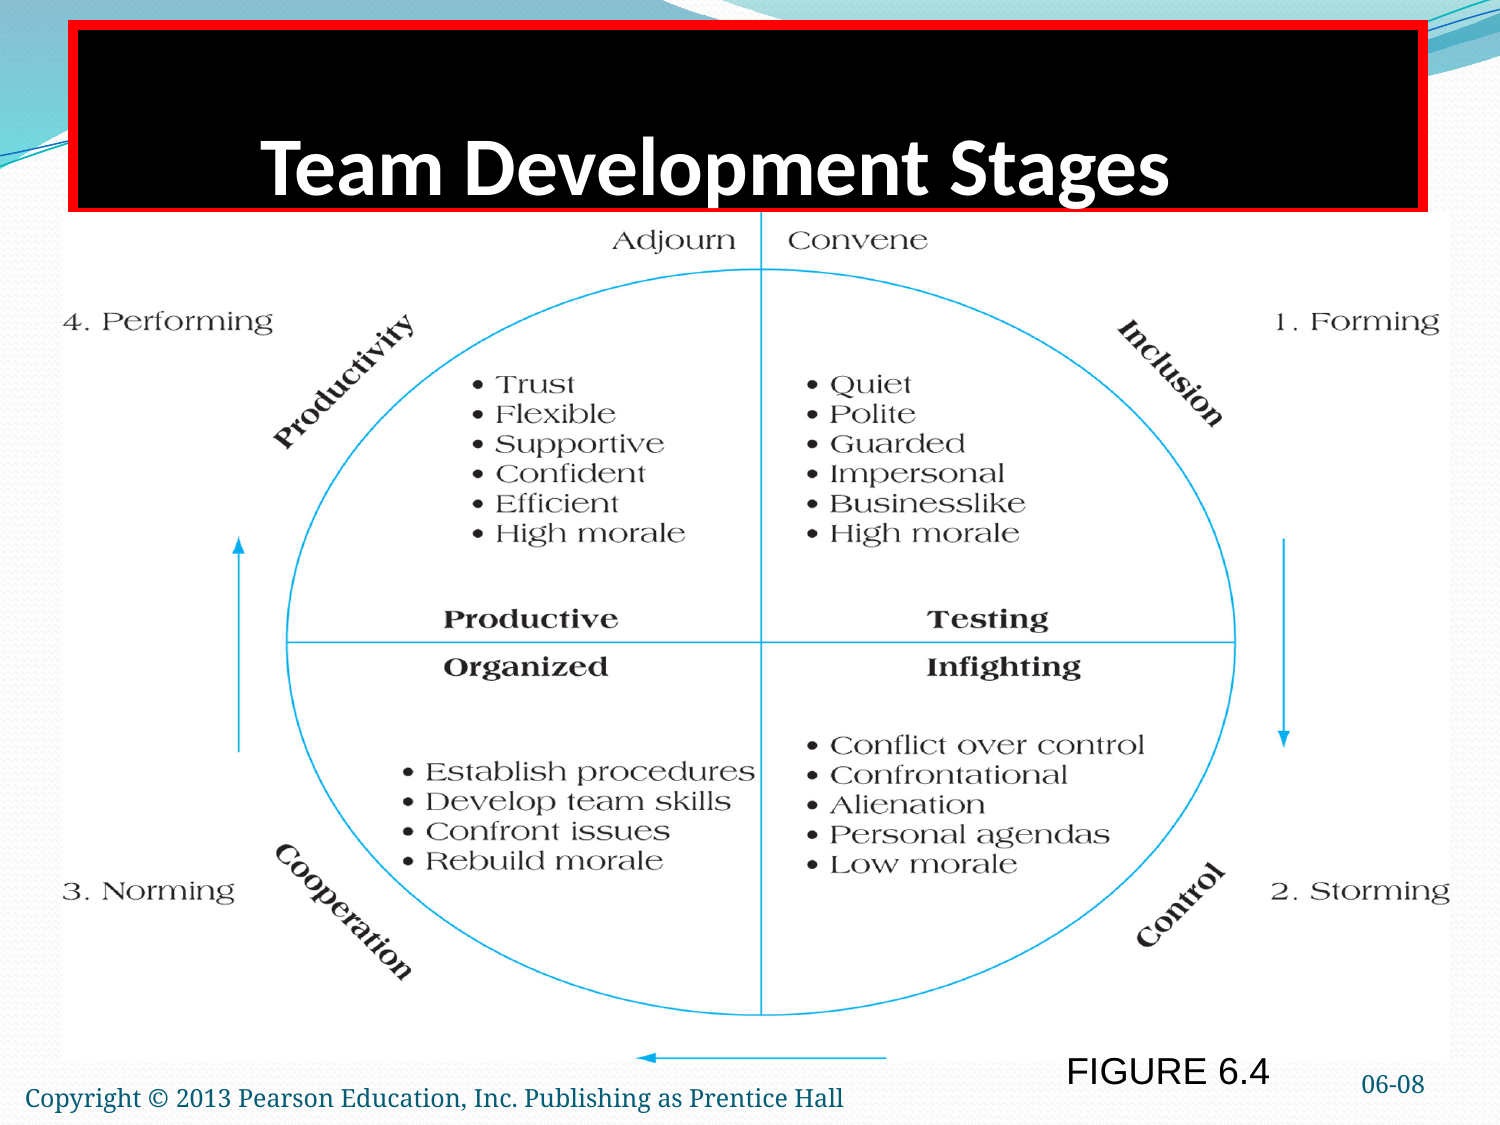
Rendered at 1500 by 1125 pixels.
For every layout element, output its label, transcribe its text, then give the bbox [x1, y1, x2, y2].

title Team Development Stages [72, 24, 1424, 212]
text_box FIGURE 6.4 [1051, 1074, 1286, 1099]
picture [62, 212, 1451, 1063]
slide_number 06-08 [1299, 1074, 1425, 1103]
